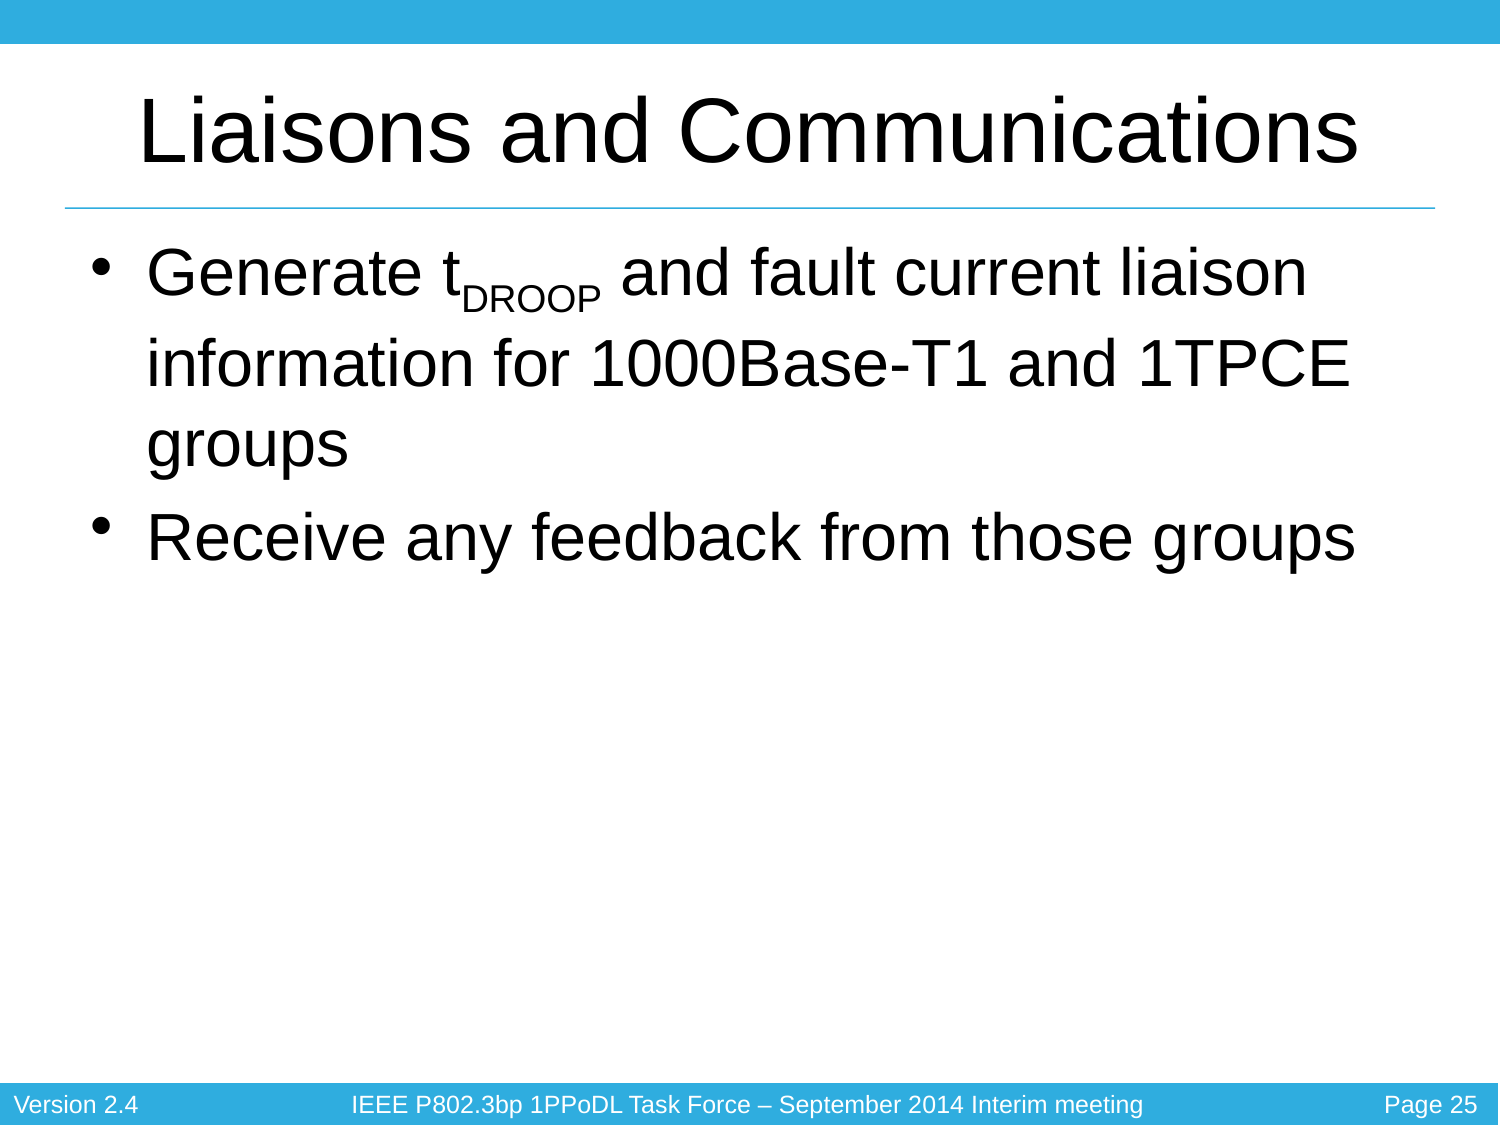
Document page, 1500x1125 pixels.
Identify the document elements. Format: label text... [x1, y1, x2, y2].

title Liaisons and Communications [74, 66, 1426, 197]
list Generate tDROOP and fault current liaison information for 1000Base-T1 and 1TPCE groups Receive any feedback from those groups [74, 221, 1426, 965]
